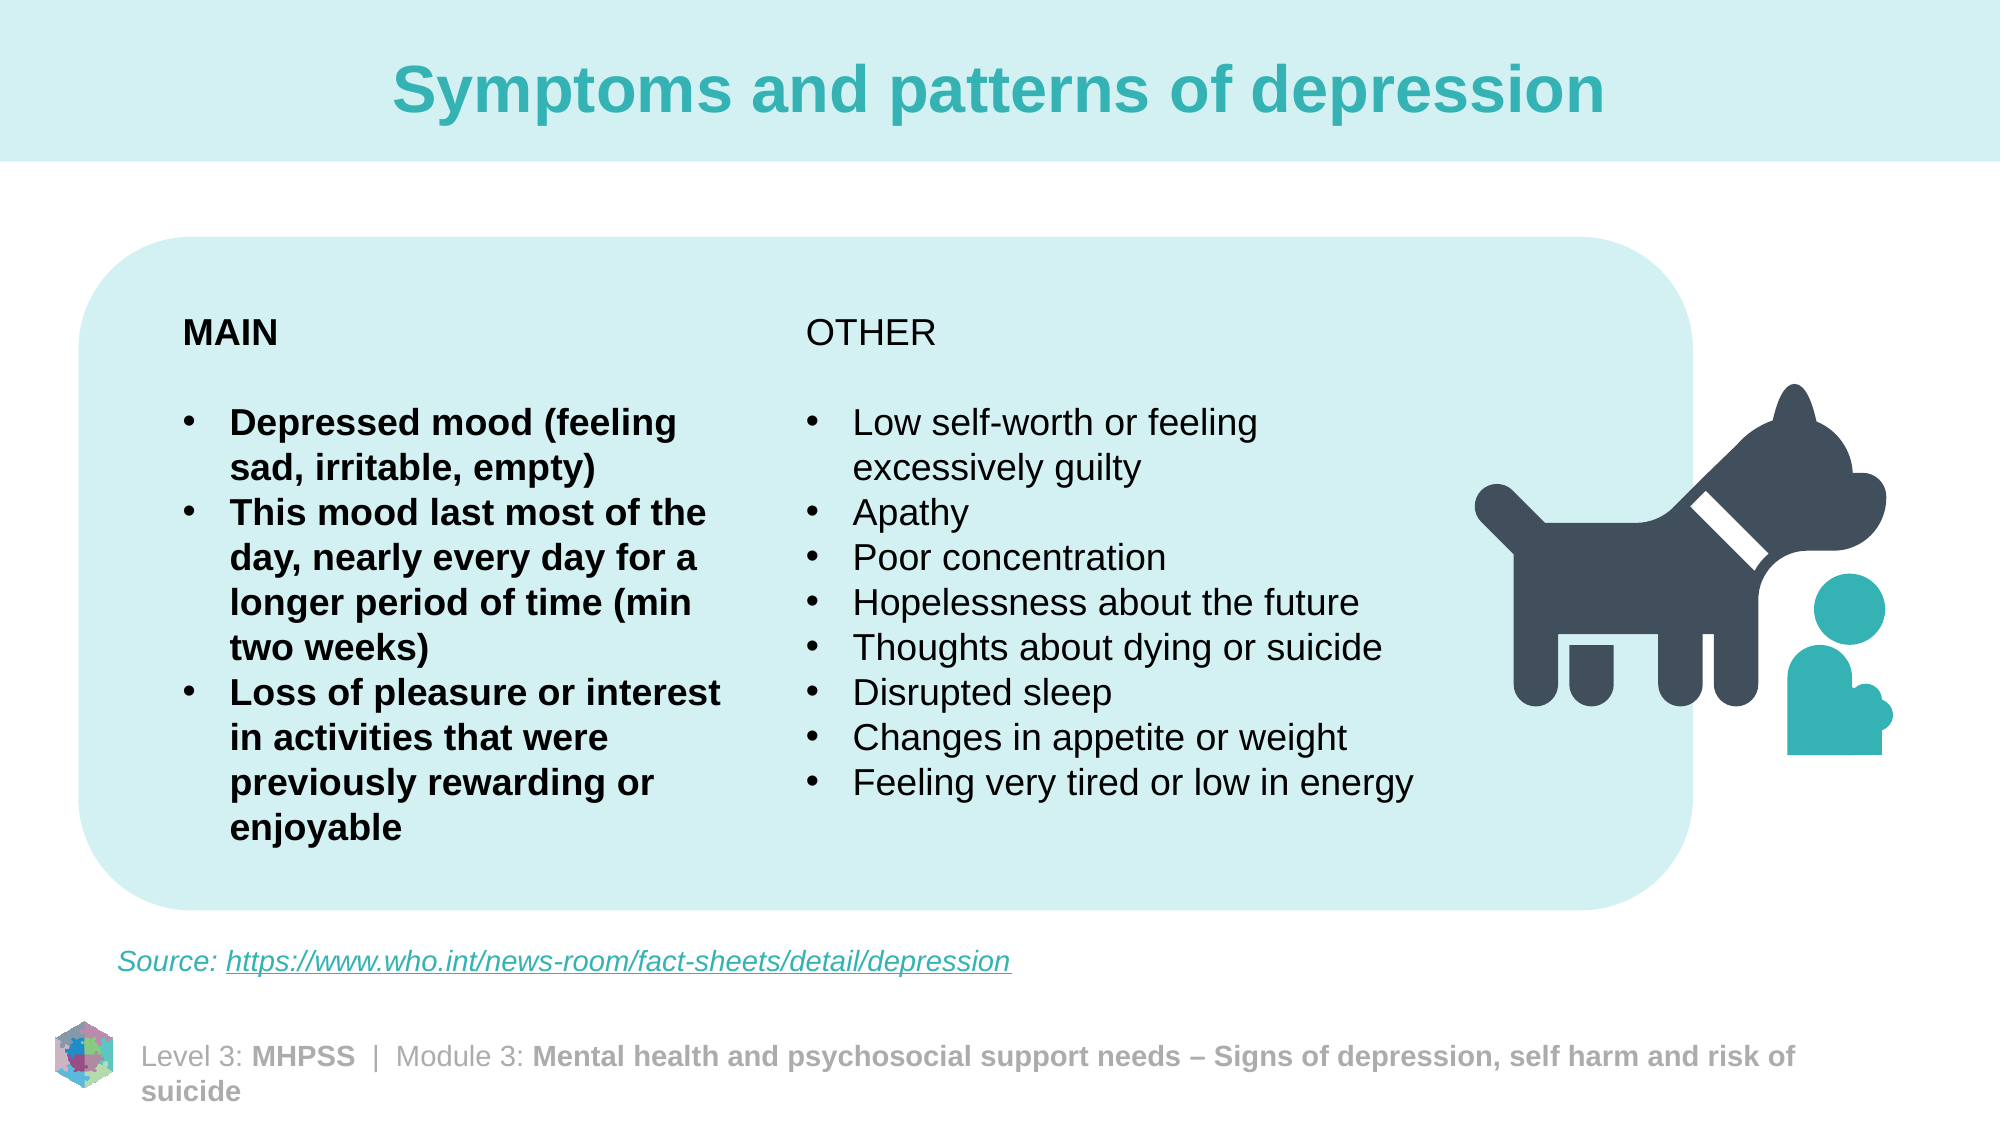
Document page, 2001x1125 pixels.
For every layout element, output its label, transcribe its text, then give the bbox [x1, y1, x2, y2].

text_box OTHER Low self-worth or feeling excessively guilty Apathy Poor concentration Hopelessness about the future Thoughts about dying or suicide Disrupted sleep Changes in appetite or weight Feeling very tired or low in energy [790, 300, 1430, 811]
text_box MAIN Depressed mood (feeling sad, irritable, empty) This mood last most of the day, nearly every day for a longer period of time (min two weeks) Loss of pleasure or interest in activities that were previously rewarding or enjoyable [167, 300, 746, 856]
text_box [78, 236, 1693, 911]
picture [55, 1021, 113, 1088]
title Symptoms and patterns of depression [137, 19, 1863, 163]
text_box Source: https://www.who.int/news-room/fact-sheets/detail/depression [101, 934, 1037, 985]
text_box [1787, 573, 1899, 756]
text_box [1474, 383, 1887, 707]
